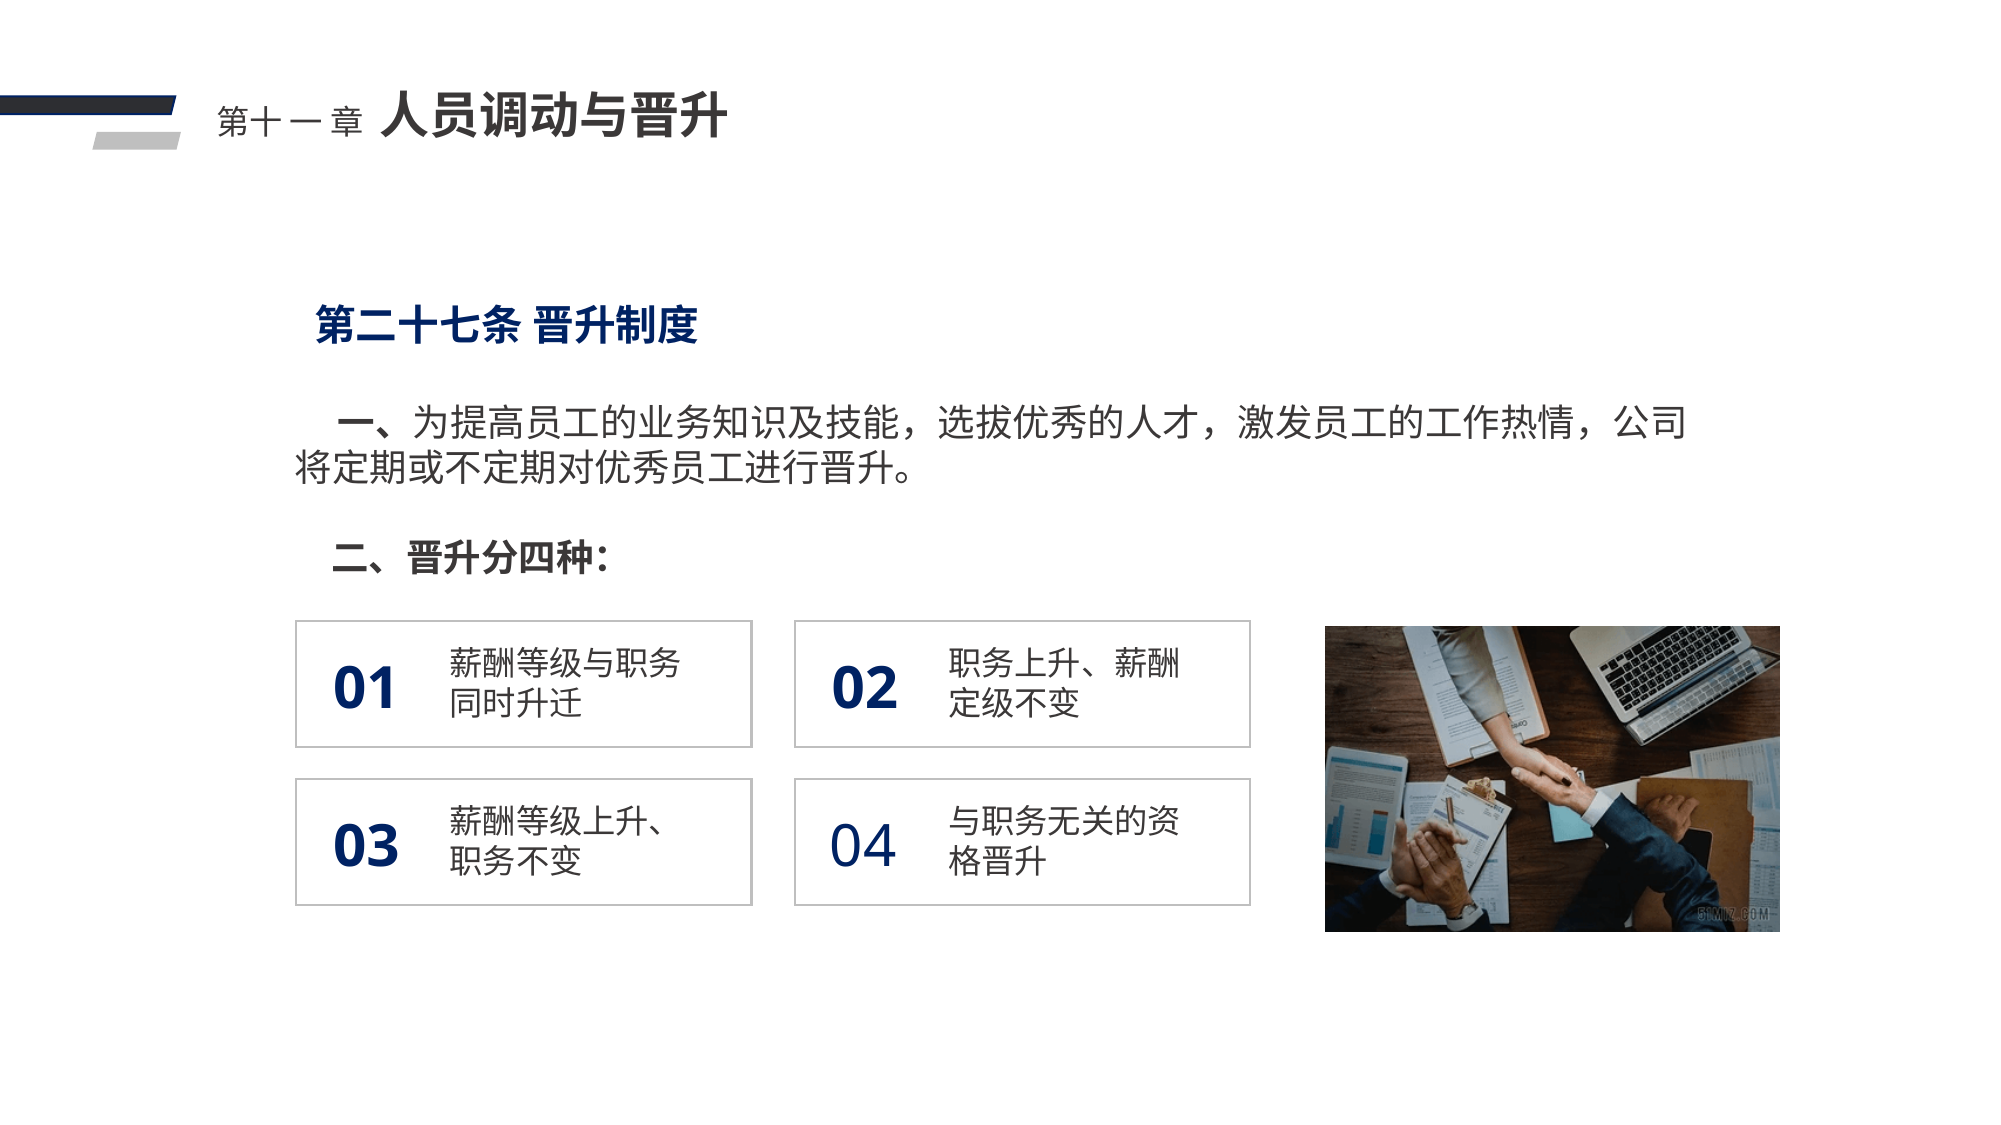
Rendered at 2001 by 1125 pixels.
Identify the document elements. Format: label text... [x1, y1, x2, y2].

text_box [296, 778, 752, 906]
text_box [201, 76, 1141, 152]
text_box 二、晋升分四种： [316, 526, 647, 587]
text_box 第二十七条 晋升制度 一、为提高员工的业务知识及技能，选拔优秀的人才，激发员工的工作热情，公司将定期或不定期对优秀员工进行晋升。 [279, 291, 1720, 497]
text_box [795, 778, 1251, 906]
picture [1325, 626, 1780, 932]
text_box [795, 620, 1251, 748]
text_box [0, 96, 181, 150]
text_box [296, 620, 752, 748]
